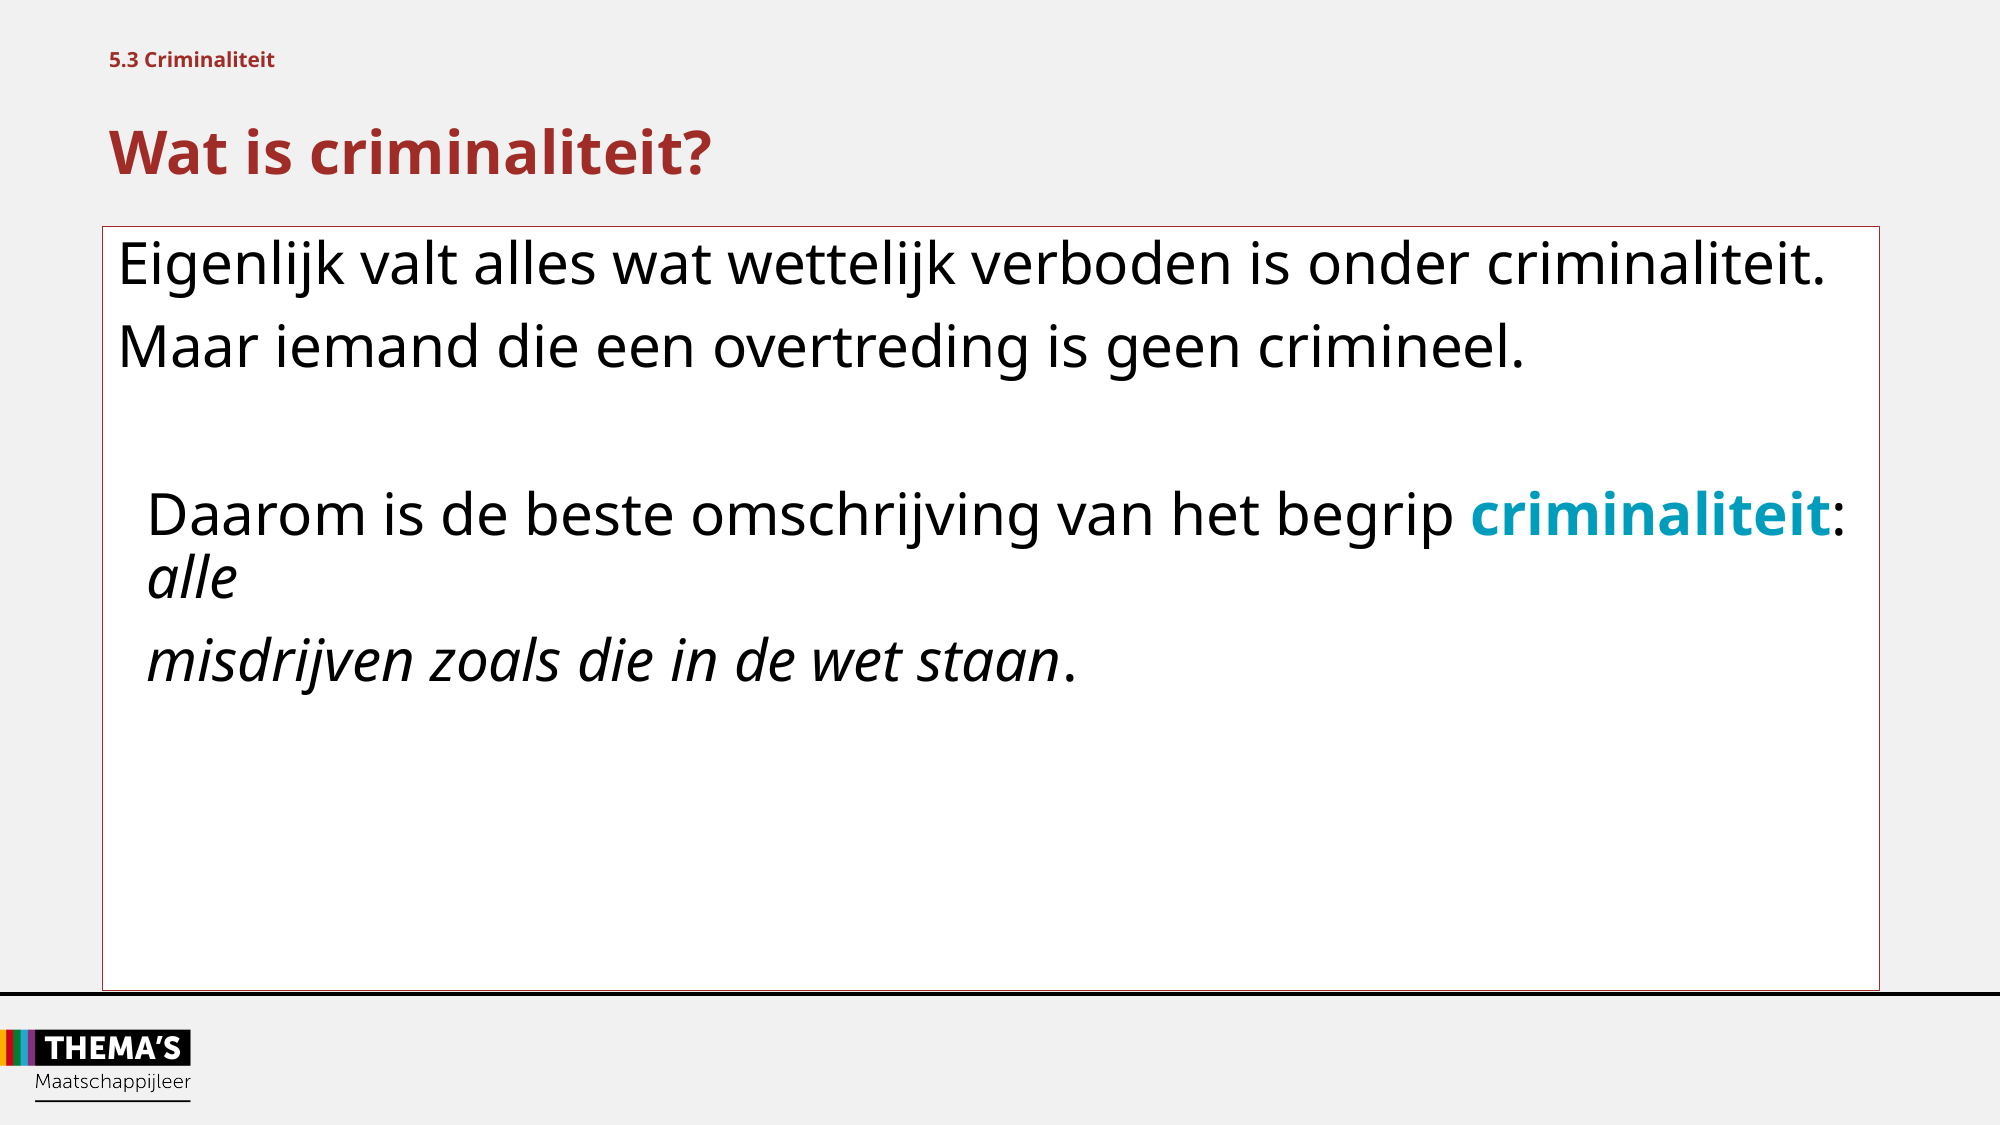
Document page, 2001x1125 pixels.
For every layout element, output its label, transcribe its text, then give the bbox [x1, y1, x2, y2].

list Wat is criminaliteit? [94, 114, 1879, 205]
list 5.3 Criminaliteit [94, 33, 941, 88]
list Eigenlijk valt alles wat wettelijk verboden is onder criminaliteit. Maar iemand die een overtreding is geen crimineel. Daarom is de beste omschrijving van het begrip criminaliteit: alle misdrijven zoals die in de wet staan. [102, 226, 1880, 991]
picture [0, 993, 203, 1125]
